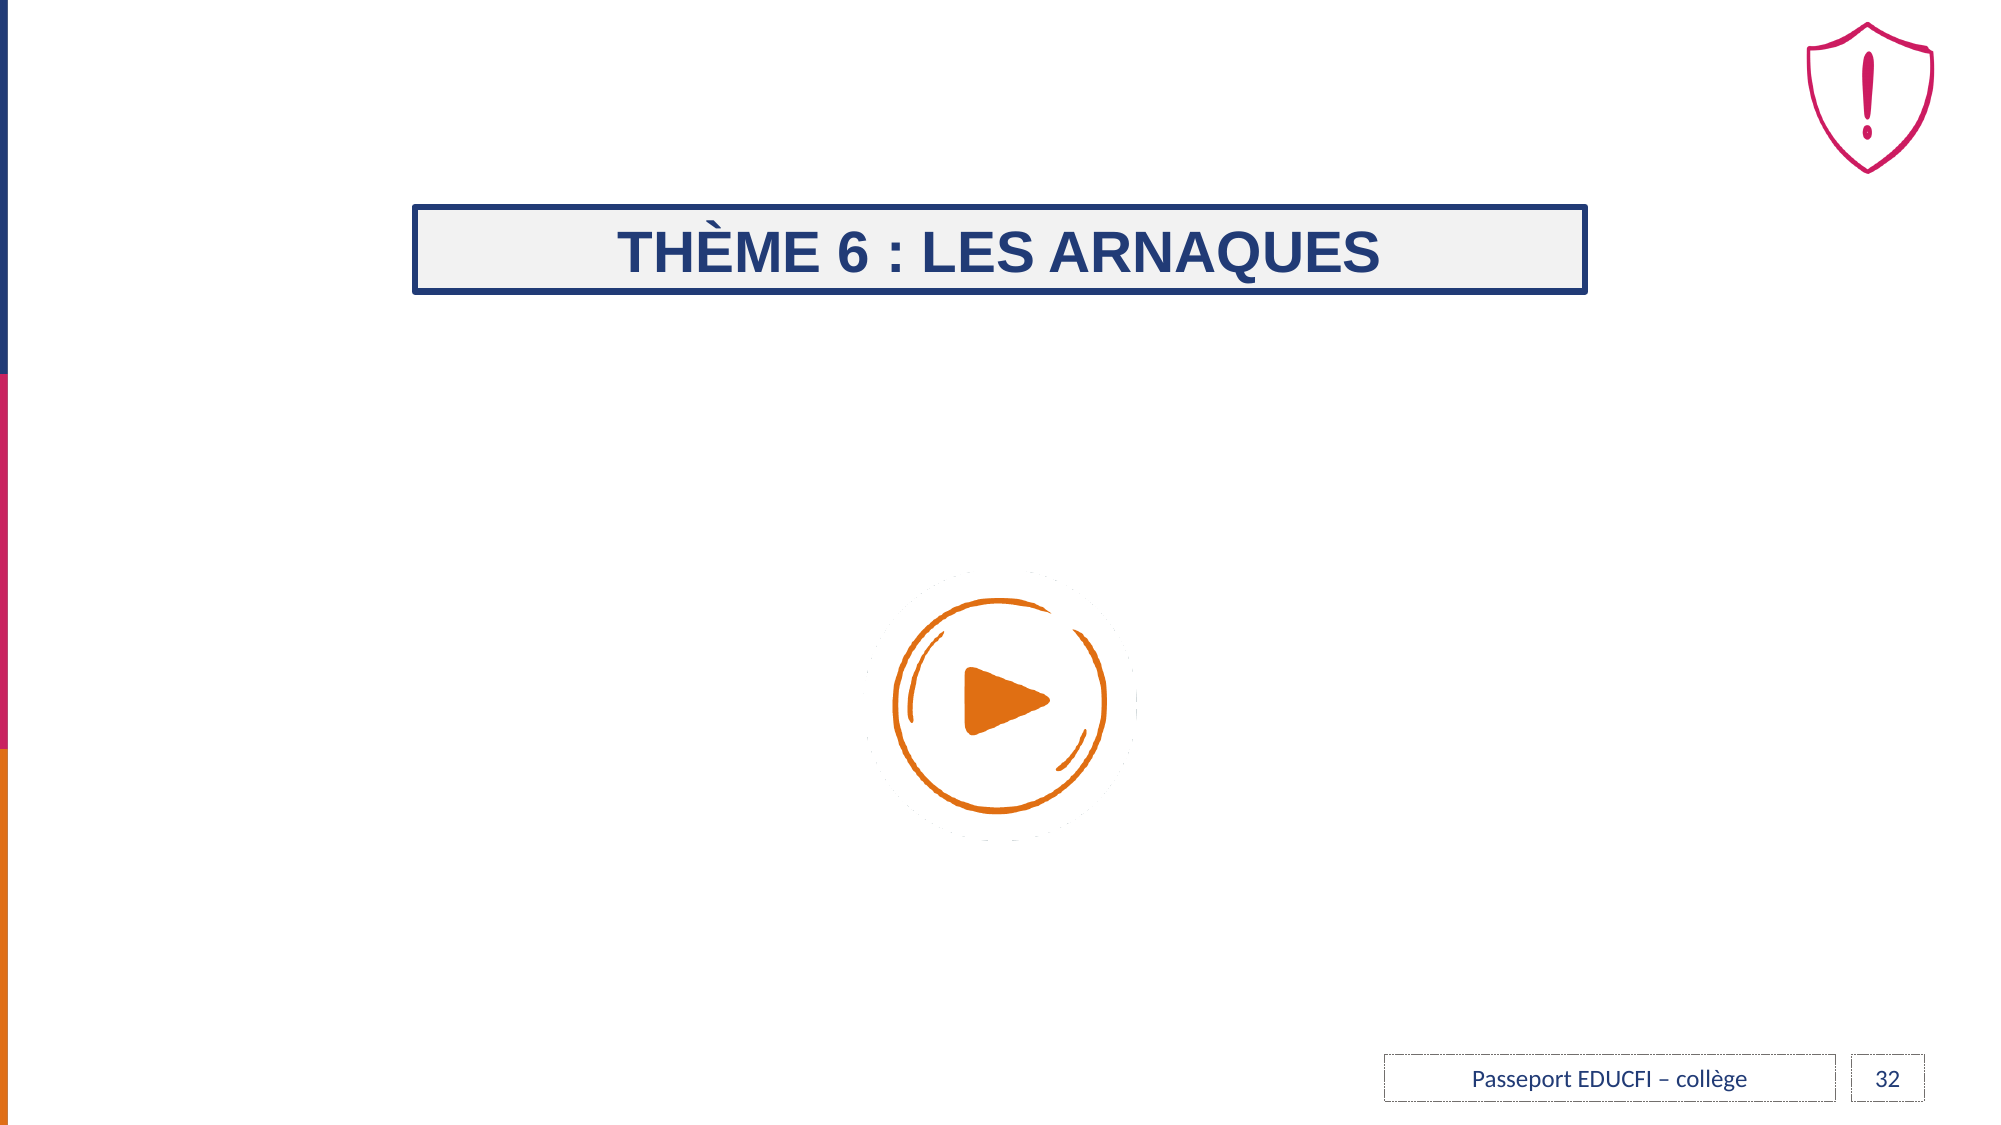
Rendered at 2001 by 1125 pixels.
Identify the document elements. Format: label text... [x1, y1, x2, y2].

picture [863, 568, 1137, 842]
footer Passeport EDUCFI – collège [1384, 1054, 1836, 1102]
picture [1796, 13, 1945, 181]
picture [0, 0, 8, 1125]
slide_number 32 [1851, 1054, 1925, 1102]
text_box THÈME 6 : LES ARNAQUES [414, 206, 1586, 292]
